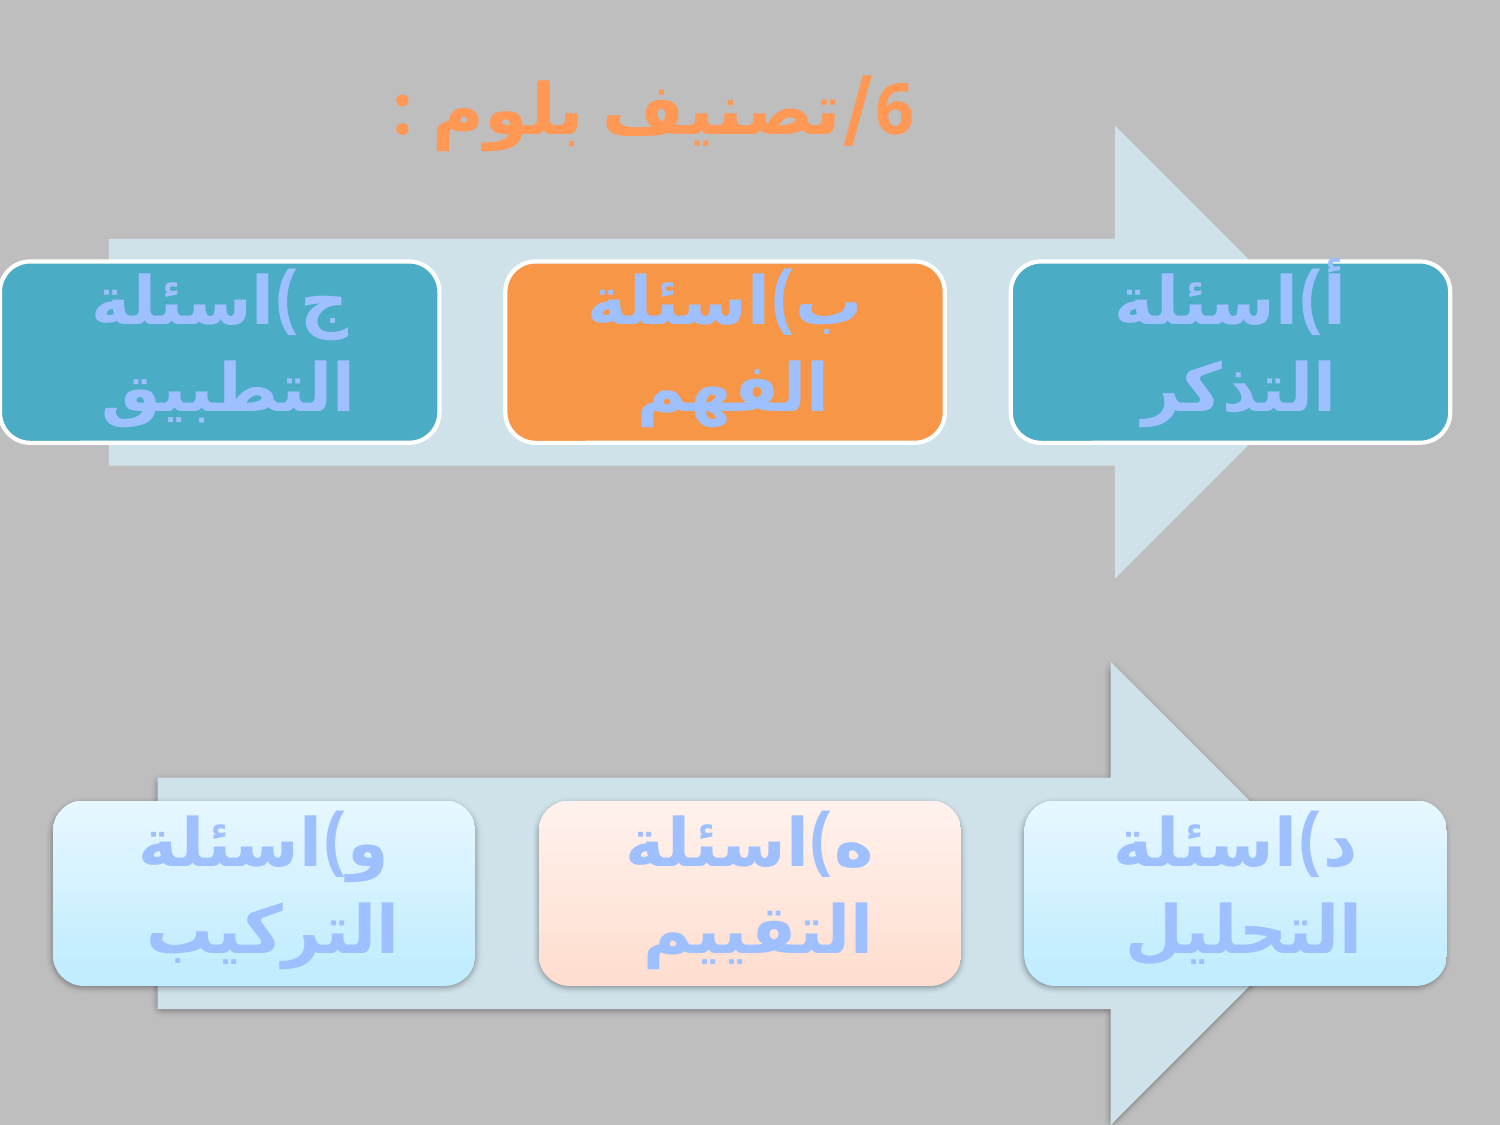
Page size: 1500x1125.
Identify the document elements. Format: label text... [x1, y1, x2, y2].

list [0, 125, 1451, 580]
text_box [52, 661, 1448, 1125]
title 6/تصنيف بلوم : [230, 54, 929, 123]
